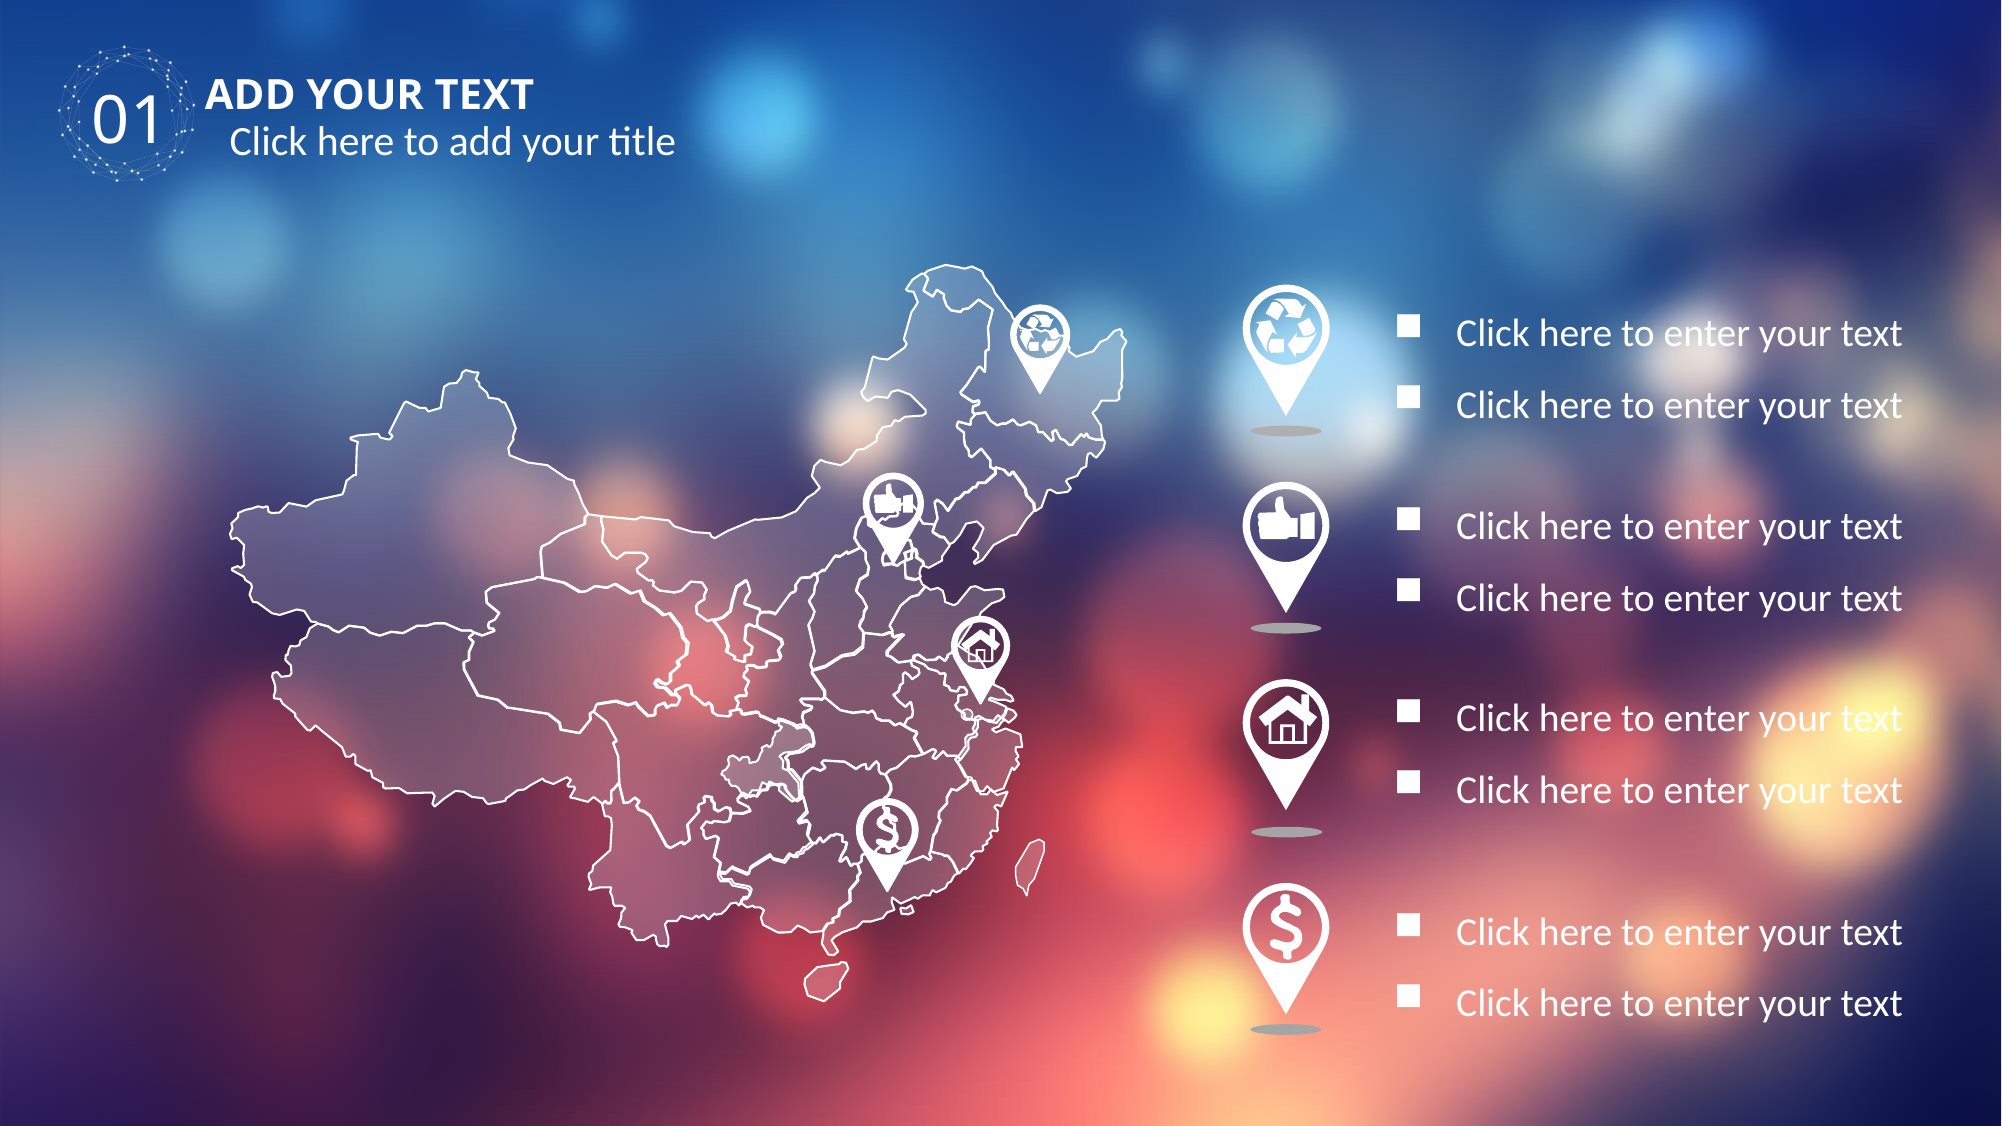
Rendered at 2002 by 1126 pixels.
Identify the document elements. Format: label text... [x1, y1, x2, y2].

text_box Click here to add your title [214, 106, 692, 172]
text_box ADD YOUR TEXT [199, 59, 550, 125]
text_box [1242, 882, 1330, 1036]
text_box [856, 798, 919, 892]
text_box Click here to enter your text Click here to enter your text [1373, 466, 1924, 629]
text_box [229, 264, 1128, 1002]
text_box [1010, 304, 1070, 394]
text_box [951, 616, 1010, 705]
picture [0, 0, 2002, 1126]
text_box Click here to enter your text Click here to enter your text [1373, 273, 1924, 437]
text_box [1242, 678, 1330, 838]
text_box Click here to enter your text Click here to enter your text [1373, 872, 1924, 1035]
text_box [1242, 284, 1330, 437]
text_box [59, 45, 196, 182]
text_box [863, 473, 924, 564]
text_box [1242, 481, 1330, 634]
text_box Click here to enter your text Click here to enter your text [1373, 658, 1924, 821]
